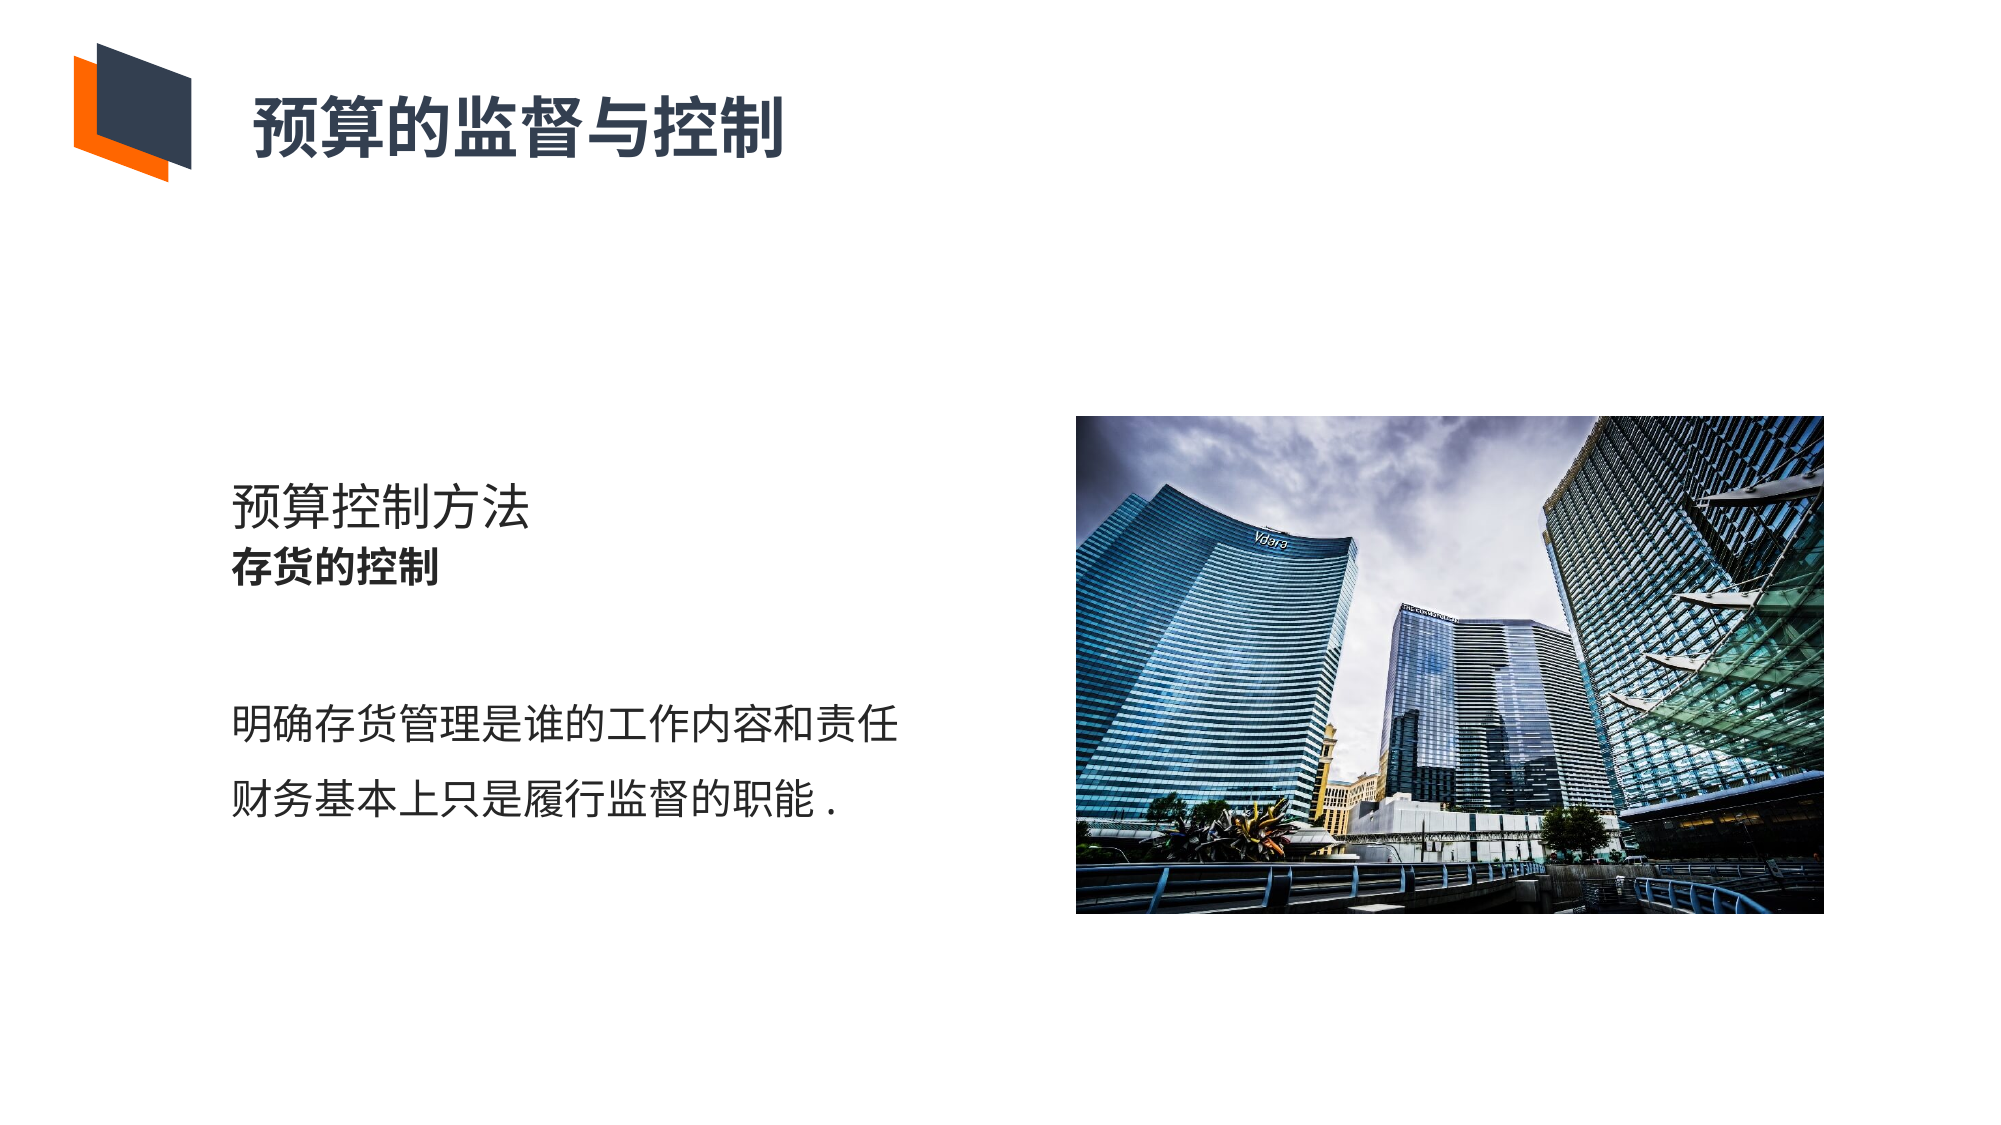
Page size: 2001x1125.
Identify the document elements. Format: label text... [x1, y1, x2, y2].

picture [1076, 416, 1824, 914]
text_box 明确存货管理是谁的工作内容和责任 财务基本上只是履行监督的职能. [216, 665, 1003, 830]
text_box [73, 42, 192, 183]
text_box 存货的控制 [216, 533, 500, 599]
text_box 预算的监督与控制 [237, 43, 903, 218]
text_box 预算控制方法 [216, 468, 642, 543]
